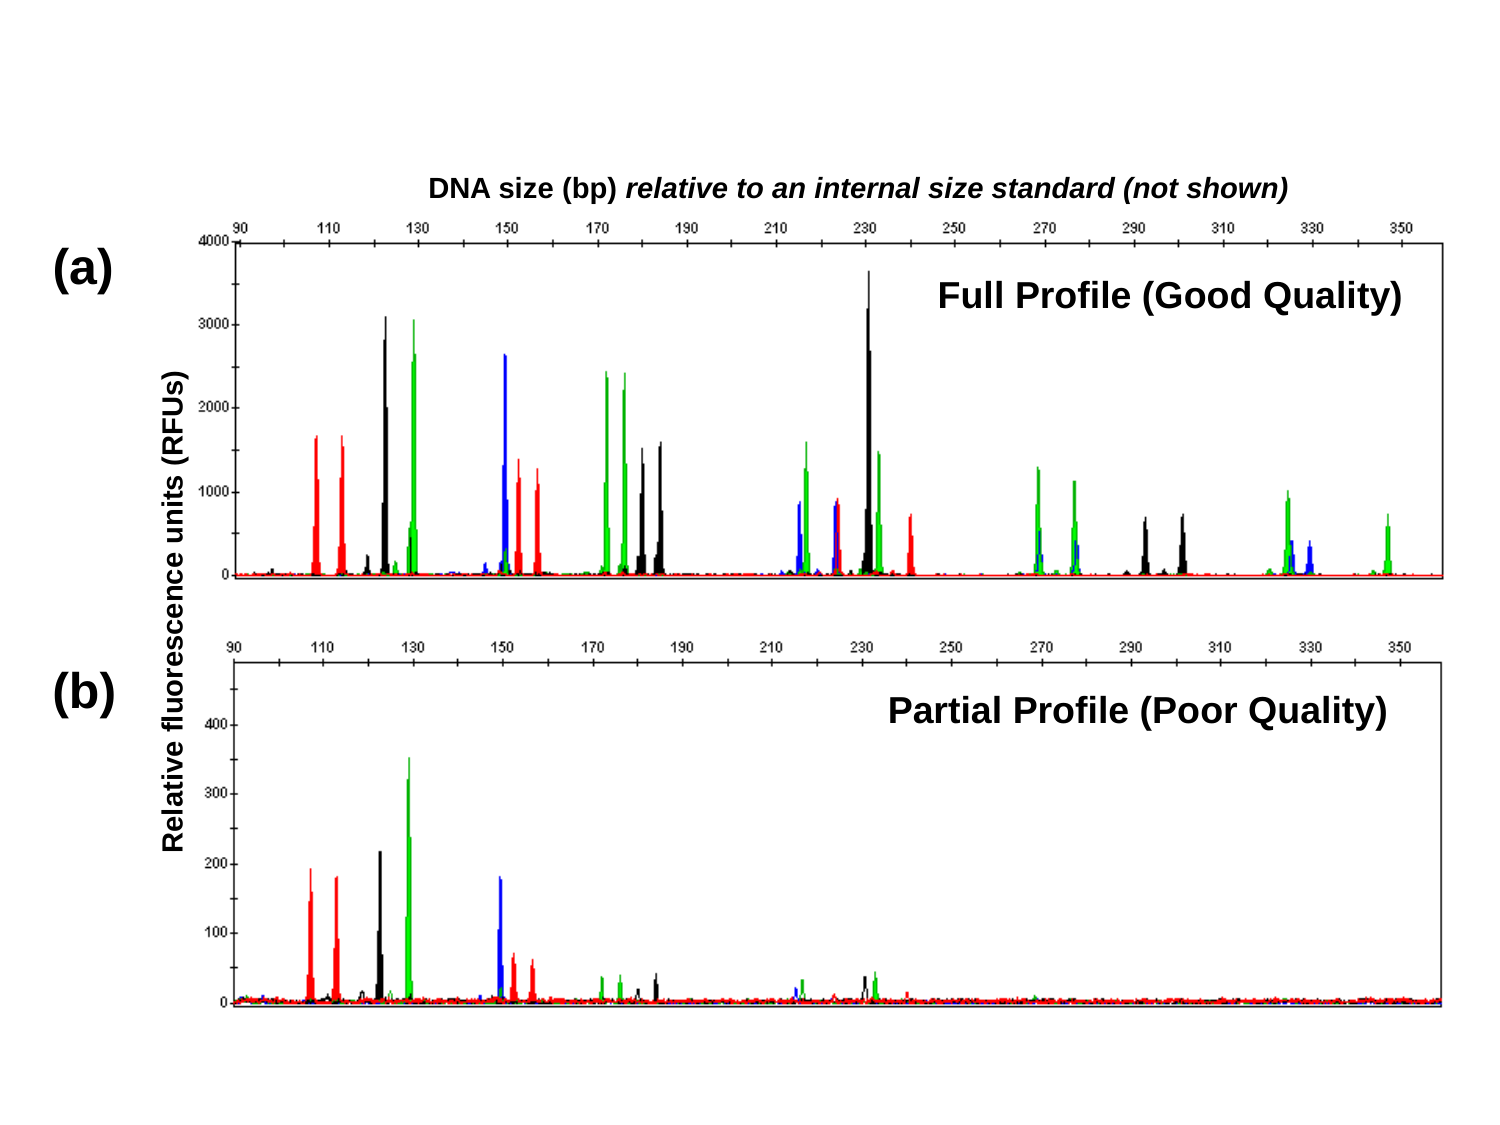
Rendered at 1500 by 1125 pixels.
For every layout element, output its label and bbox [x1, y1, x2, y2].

text_box [37, 162, 1451, 1015]
